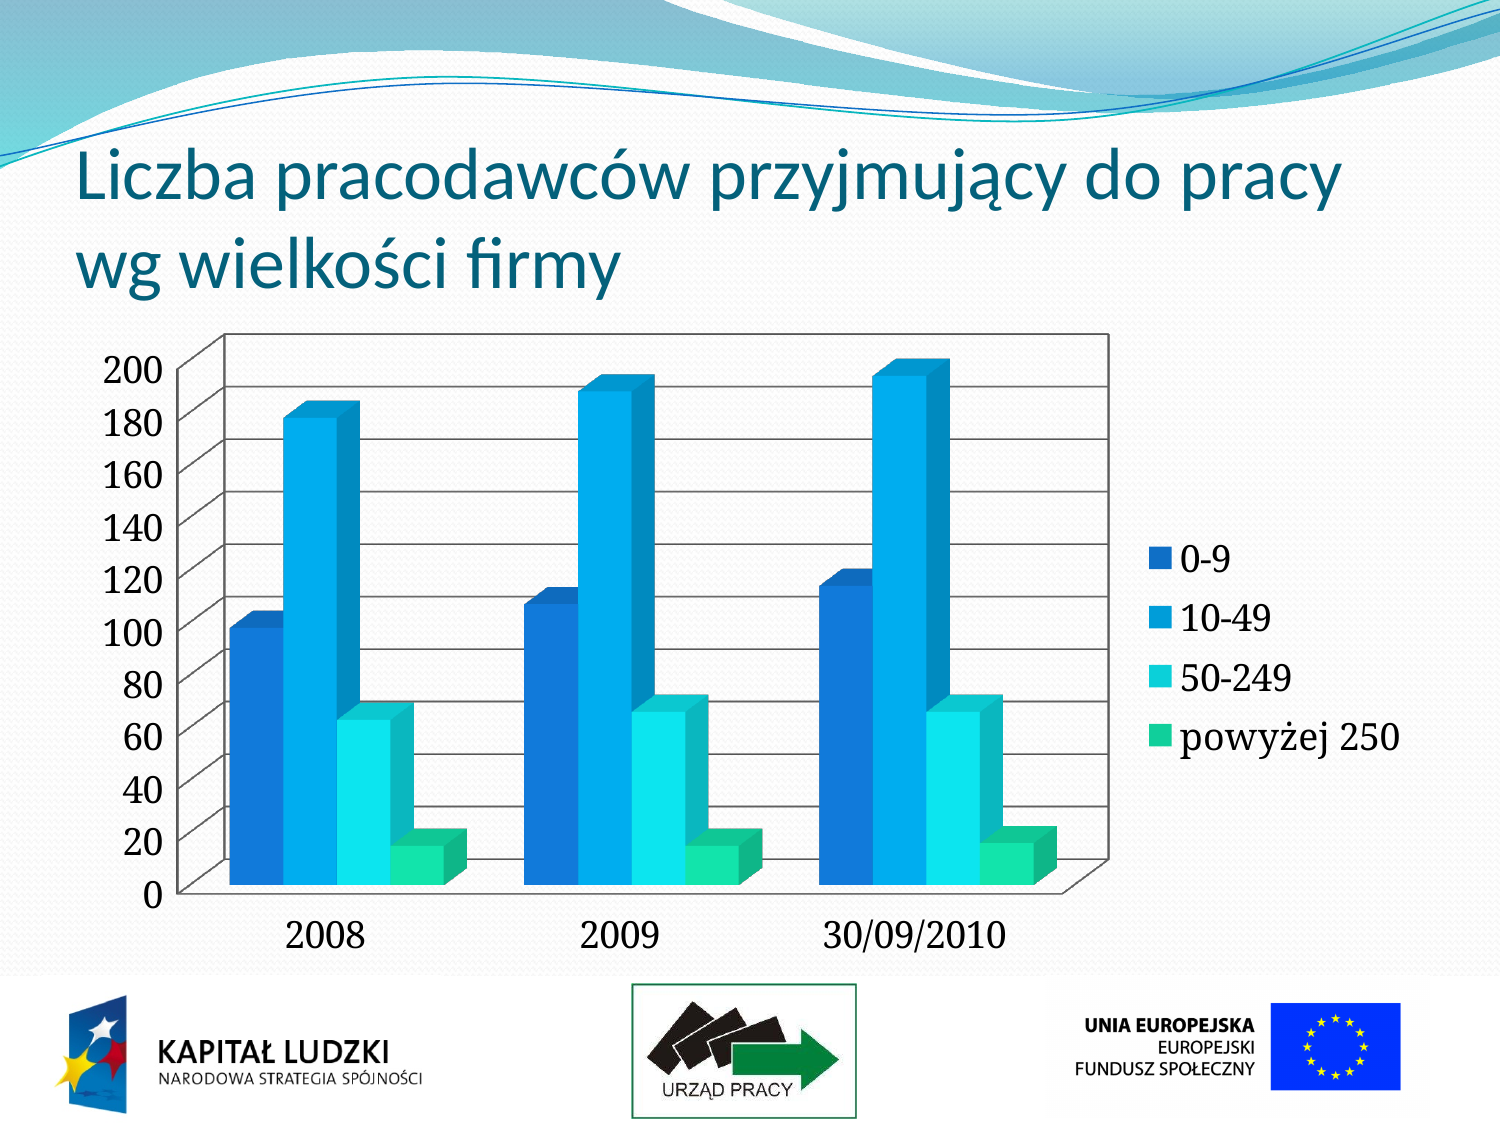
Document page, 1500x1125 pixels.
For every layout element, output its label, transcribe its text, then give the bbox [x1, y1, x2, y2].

picture [631, 987, 857, 1119]
title Liczba pracodawców przyjmujący do pracy wg wielkości firmy [75, 115, 1425, 303]
chart [74, 317, 1426, 977]
picture [41, 975, 442, 1125]
picture [1045, 976, 1430, 1118]
